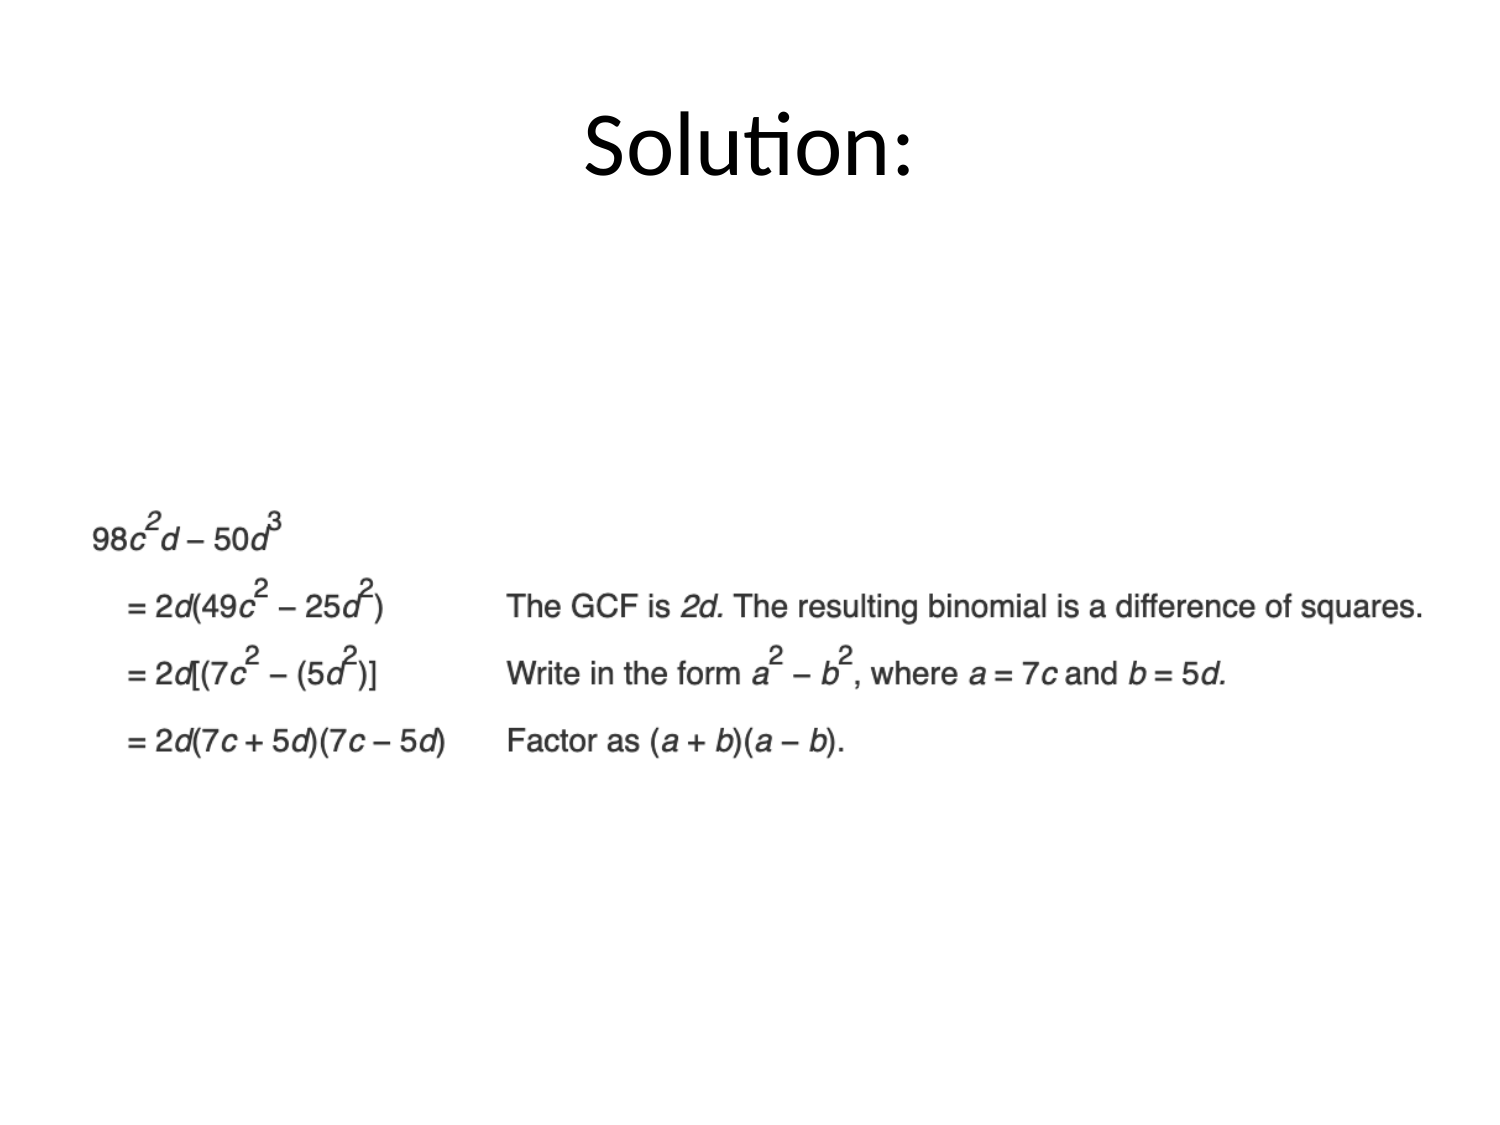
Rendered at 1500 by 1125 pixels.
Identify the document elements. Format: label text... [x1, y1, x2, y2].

title Solution: [75, 45, 1425, 233]
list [74, 262, 1426, 1006]
